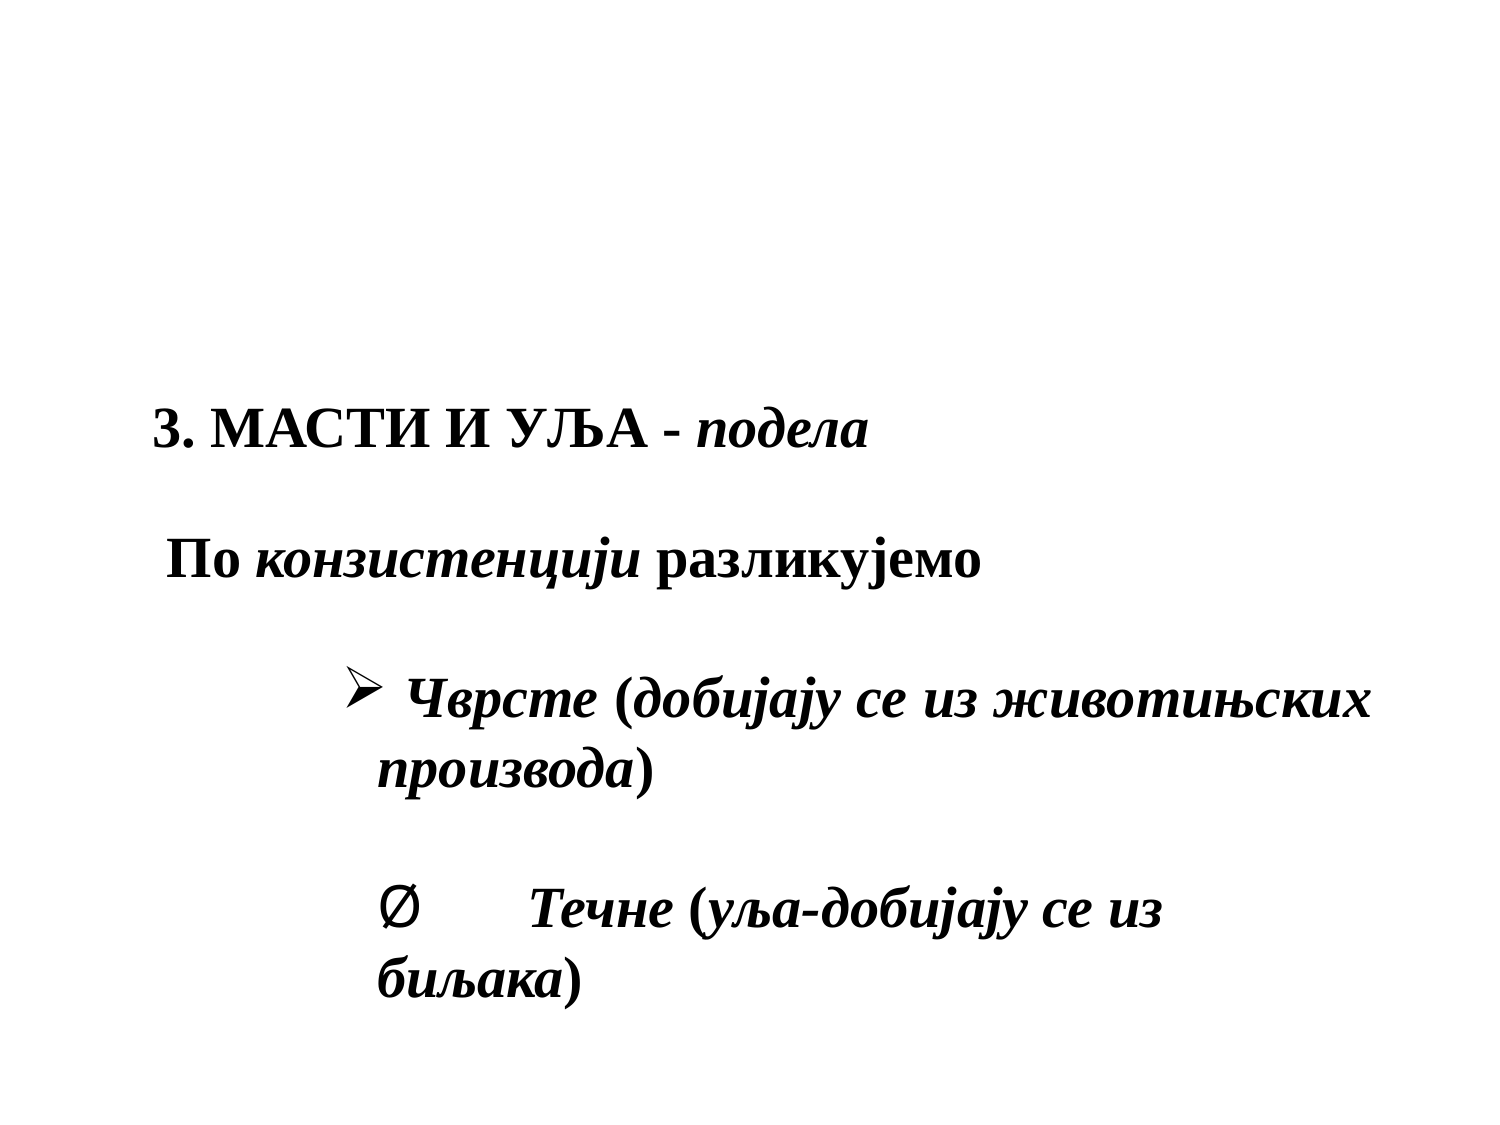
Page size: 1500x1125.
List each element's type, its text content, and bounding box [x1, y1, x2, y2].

text_box 3. МАСТИ И УЉА - подела По конзистенцији разликујемо Чврсте (добијају се из животињских производа) Ø Течне (уља-добијају се из биљака) [137, 382, 1388, 1077]
